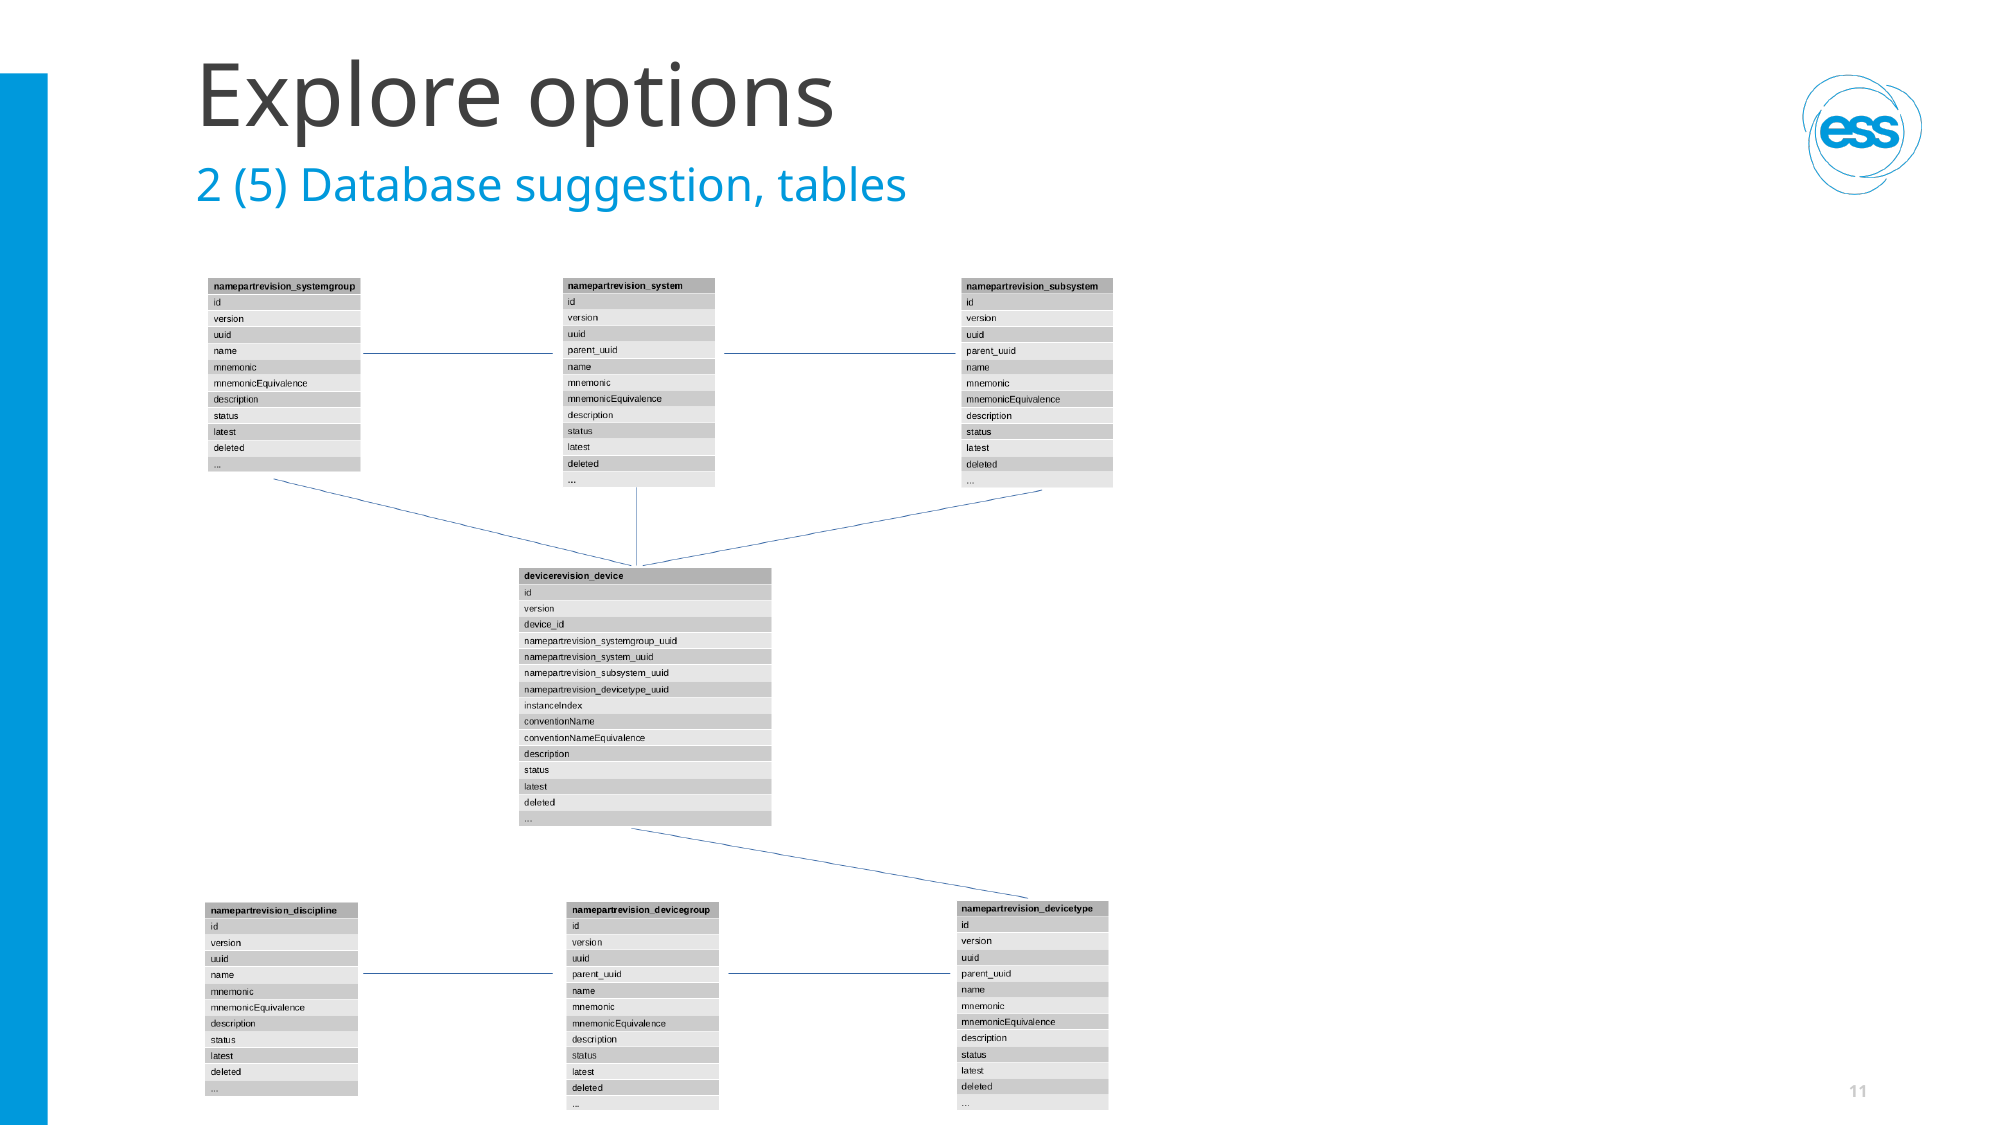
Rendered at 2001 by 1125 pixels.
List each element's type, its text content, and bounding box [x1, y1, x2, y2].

text_box 2 (5) Database suggestion, tables [181, 152, 1717, 236]
text_box Explore options [181, 43, 1717, 152]
text_box <number> [1432, 1062, 1883, 1122]
picture [205, 278, 1113, 1111]
